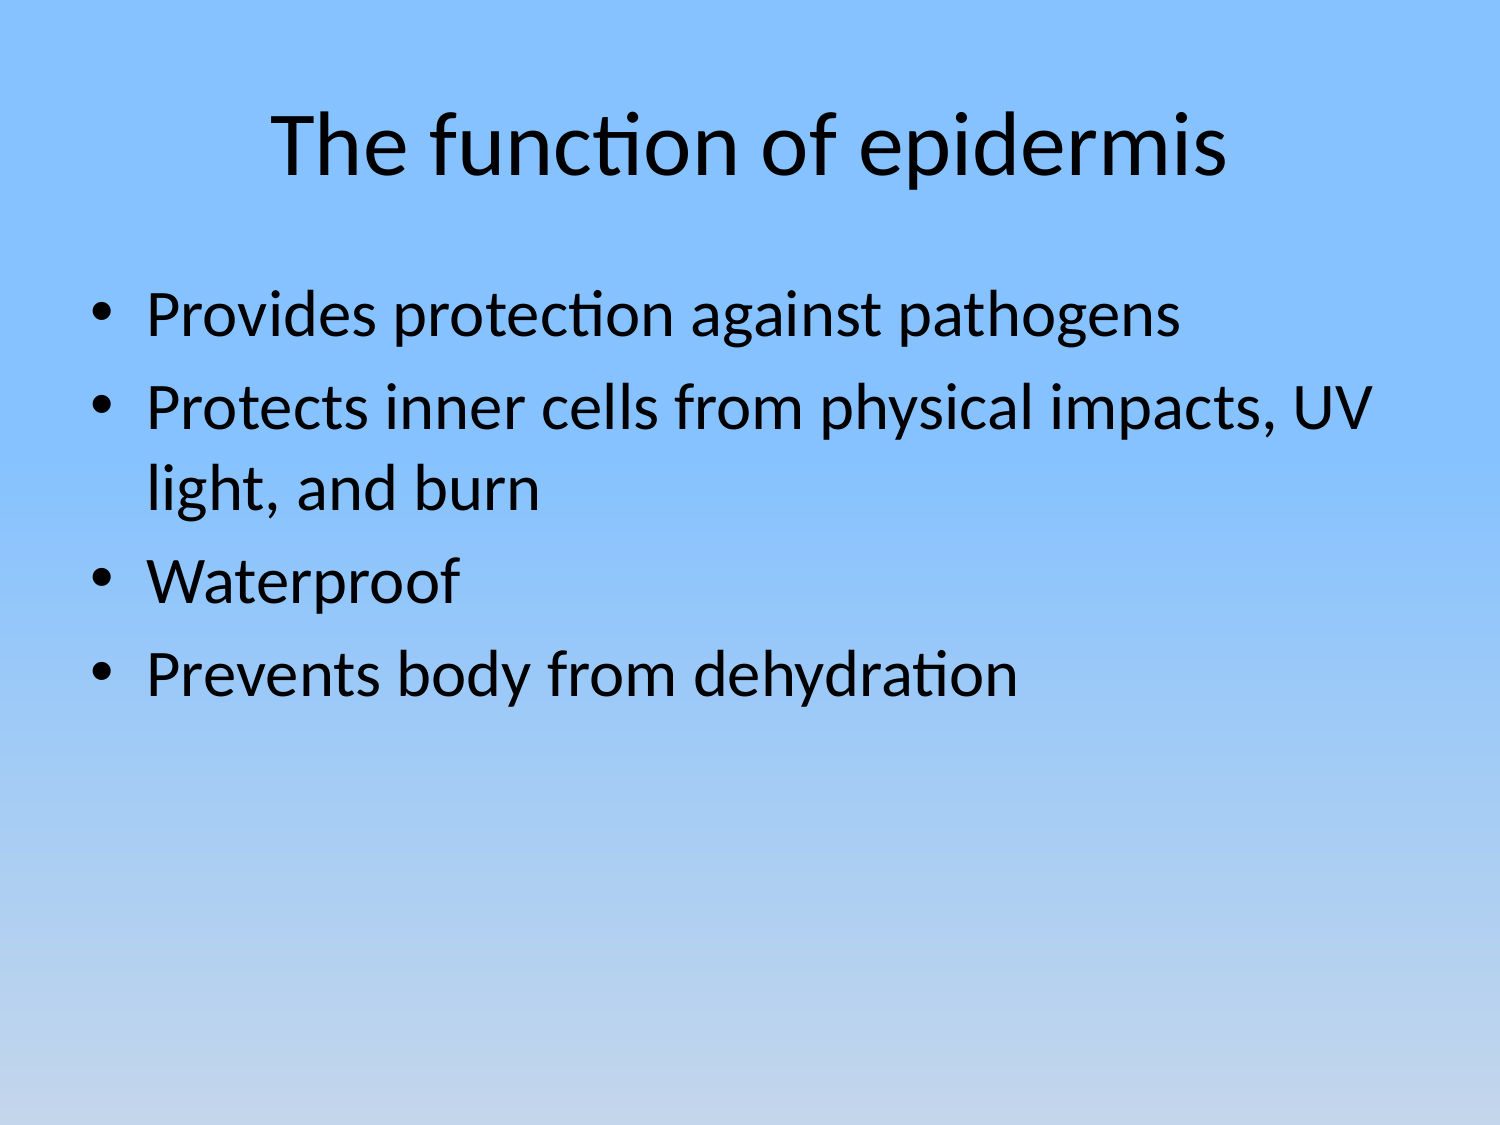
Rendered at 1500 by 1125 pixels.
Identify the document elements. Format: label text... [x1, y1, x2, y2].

list Provides protection against pathogens Protects inner cells from physical impacts, UV light, and burn Waterproof Prevents body from dehydration [74, 262, 1426, 1006]
title The function of epidermis [74, 44, 1426, 233]
